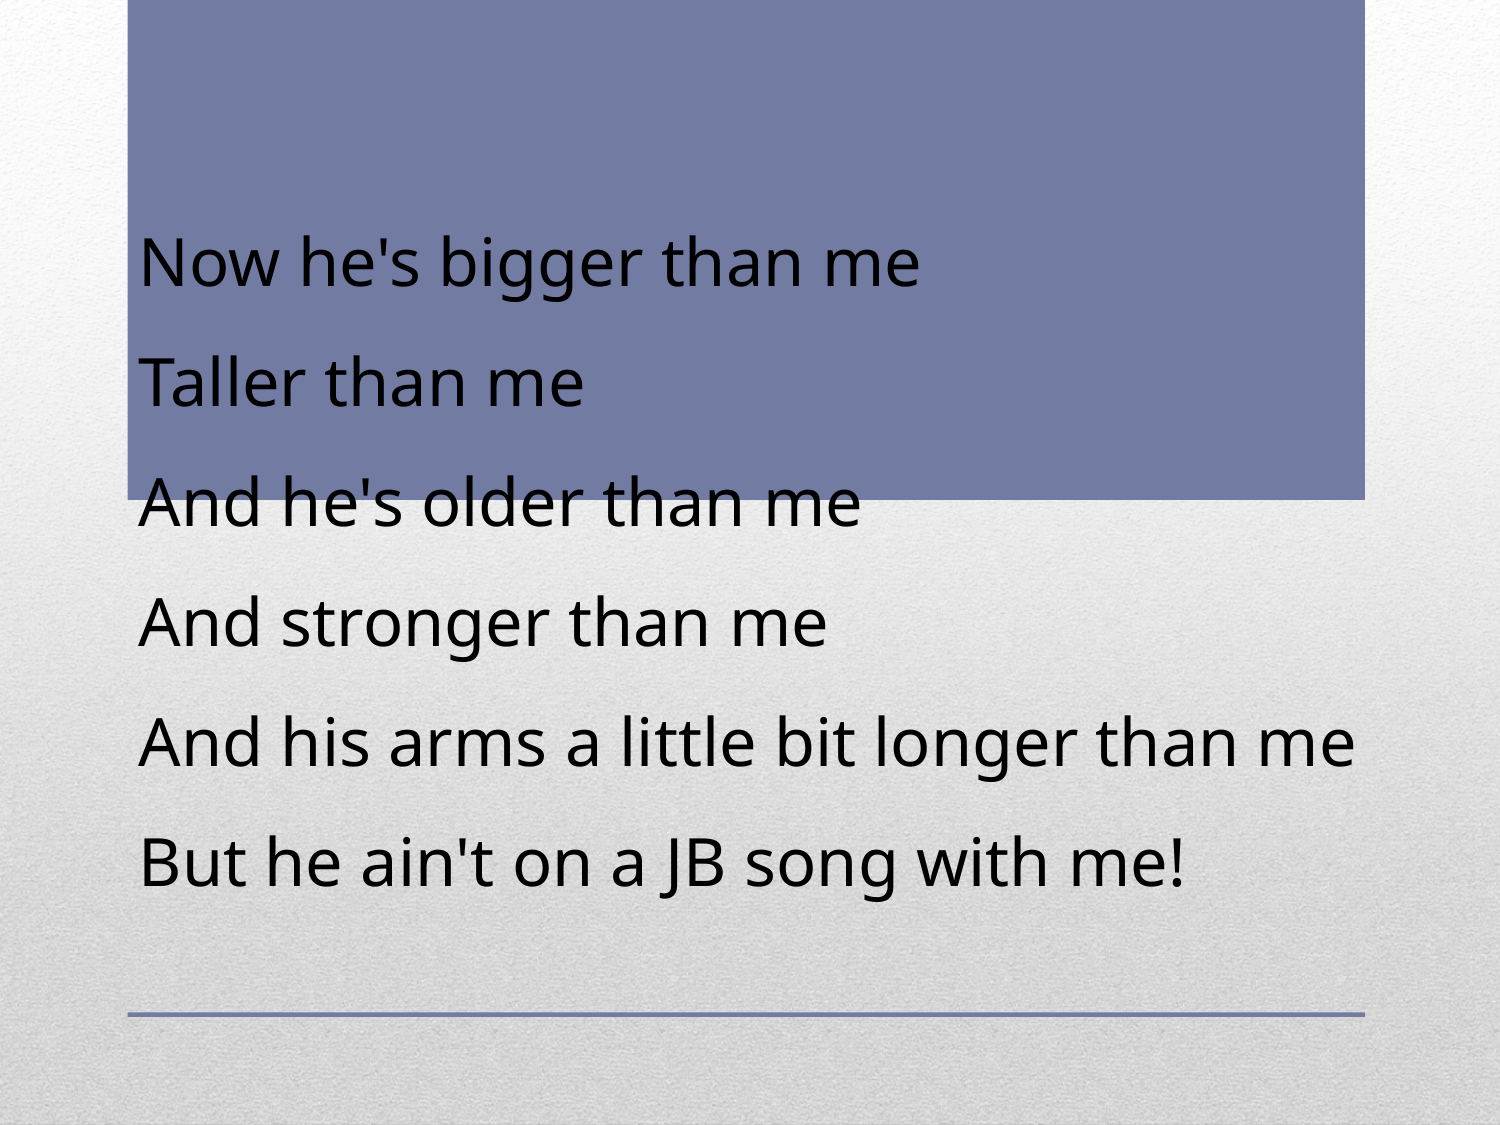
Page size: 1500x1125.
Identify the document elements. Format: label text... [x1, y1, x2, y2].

text_box Now he's bigger than me Taller than me And he's older than me And stronger than me And his arms a little bit longer than me But he ain't on a JB song with me! [123, 172, 1376, 1125]
